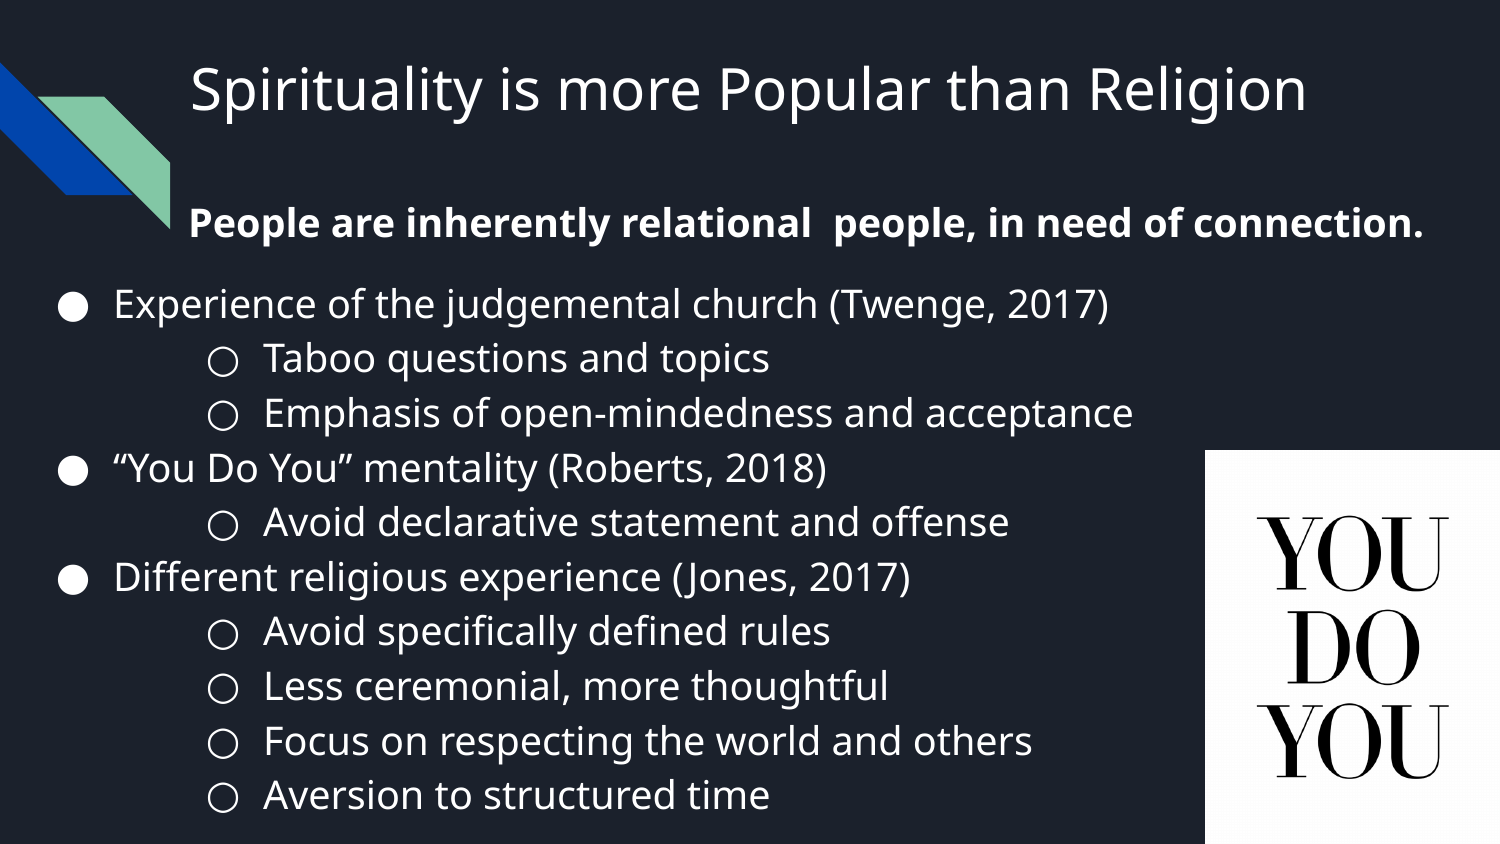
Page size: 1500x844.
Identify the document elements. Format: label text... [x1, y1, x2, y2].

list People are inherently relational people, in need of connection. Experience of the judgemental church (Twenge, 2017) Taboo questions and topics Emphasis of open-mindedness and acceptance “You Do You” mentality (Roberts, 2018) Avoid declarative statement and offense Different religious experience (Jones, 2017) Avoid specifically defined rules Less ceremonial, more thoughtful Focus on respecting the world and others Aversion to structured time [23, 183, 1500, 661]
title Spirituality is more Popular than Religion [175, 26, 1429, 177]
picture [1204, 450, 1500, 844]
